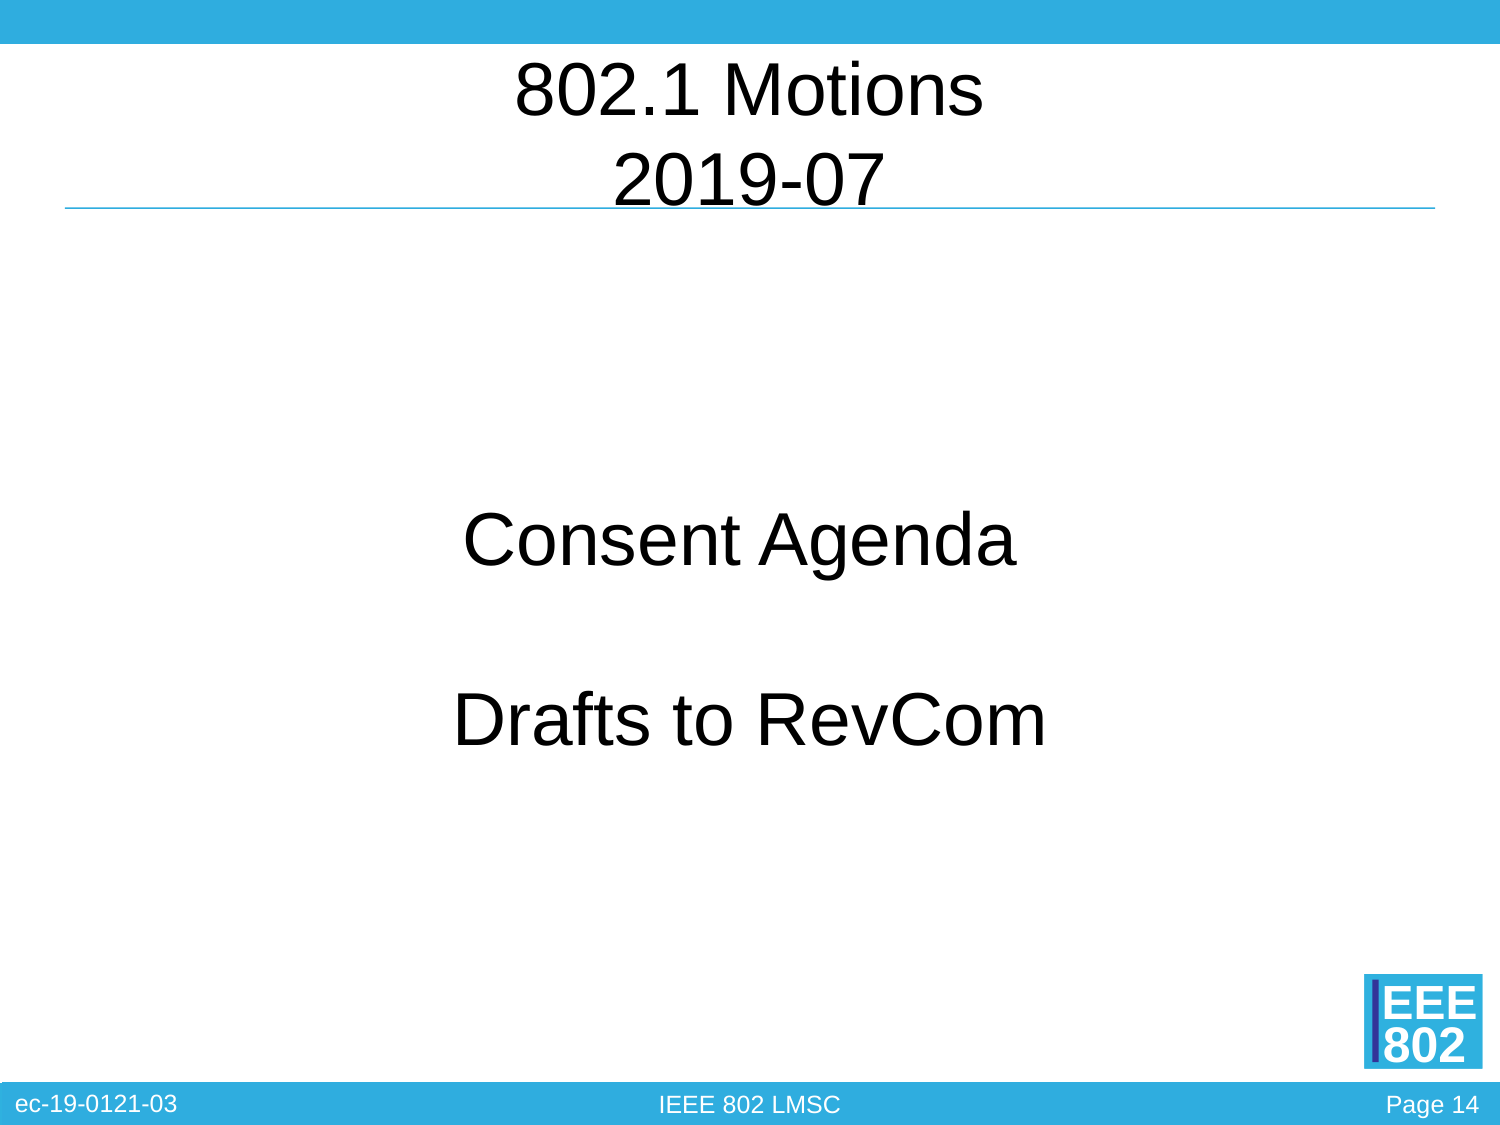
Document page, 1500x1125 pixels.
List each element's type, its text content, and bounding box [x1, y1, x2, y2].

title 802.1 Motions 2019-07 Consent Agenda Drafts to RevCom [112, 324, 1388, 567]
